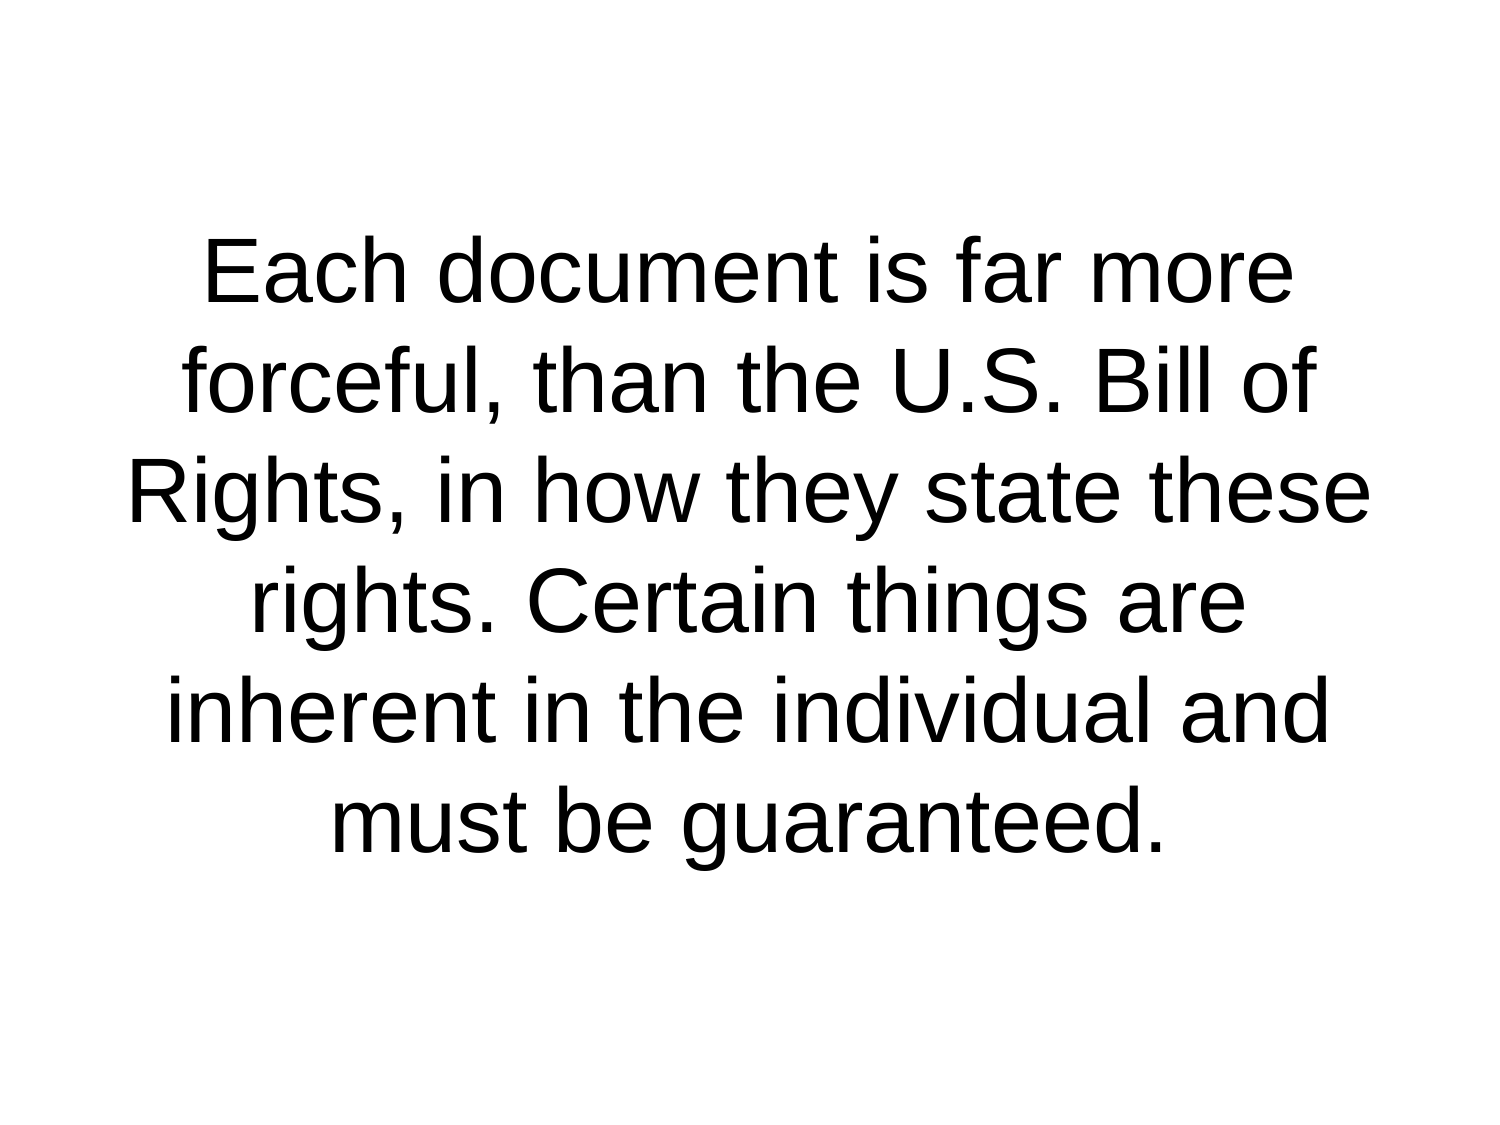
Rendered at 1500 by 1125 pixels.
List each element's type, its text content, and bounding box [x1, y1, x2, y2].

title Each document is far more forceful, than the U.S. Bill of Rights, in how they state these rights. Certain things are inherent in the individual and must be guaranteed. [74, 44, 1426, 1038]
